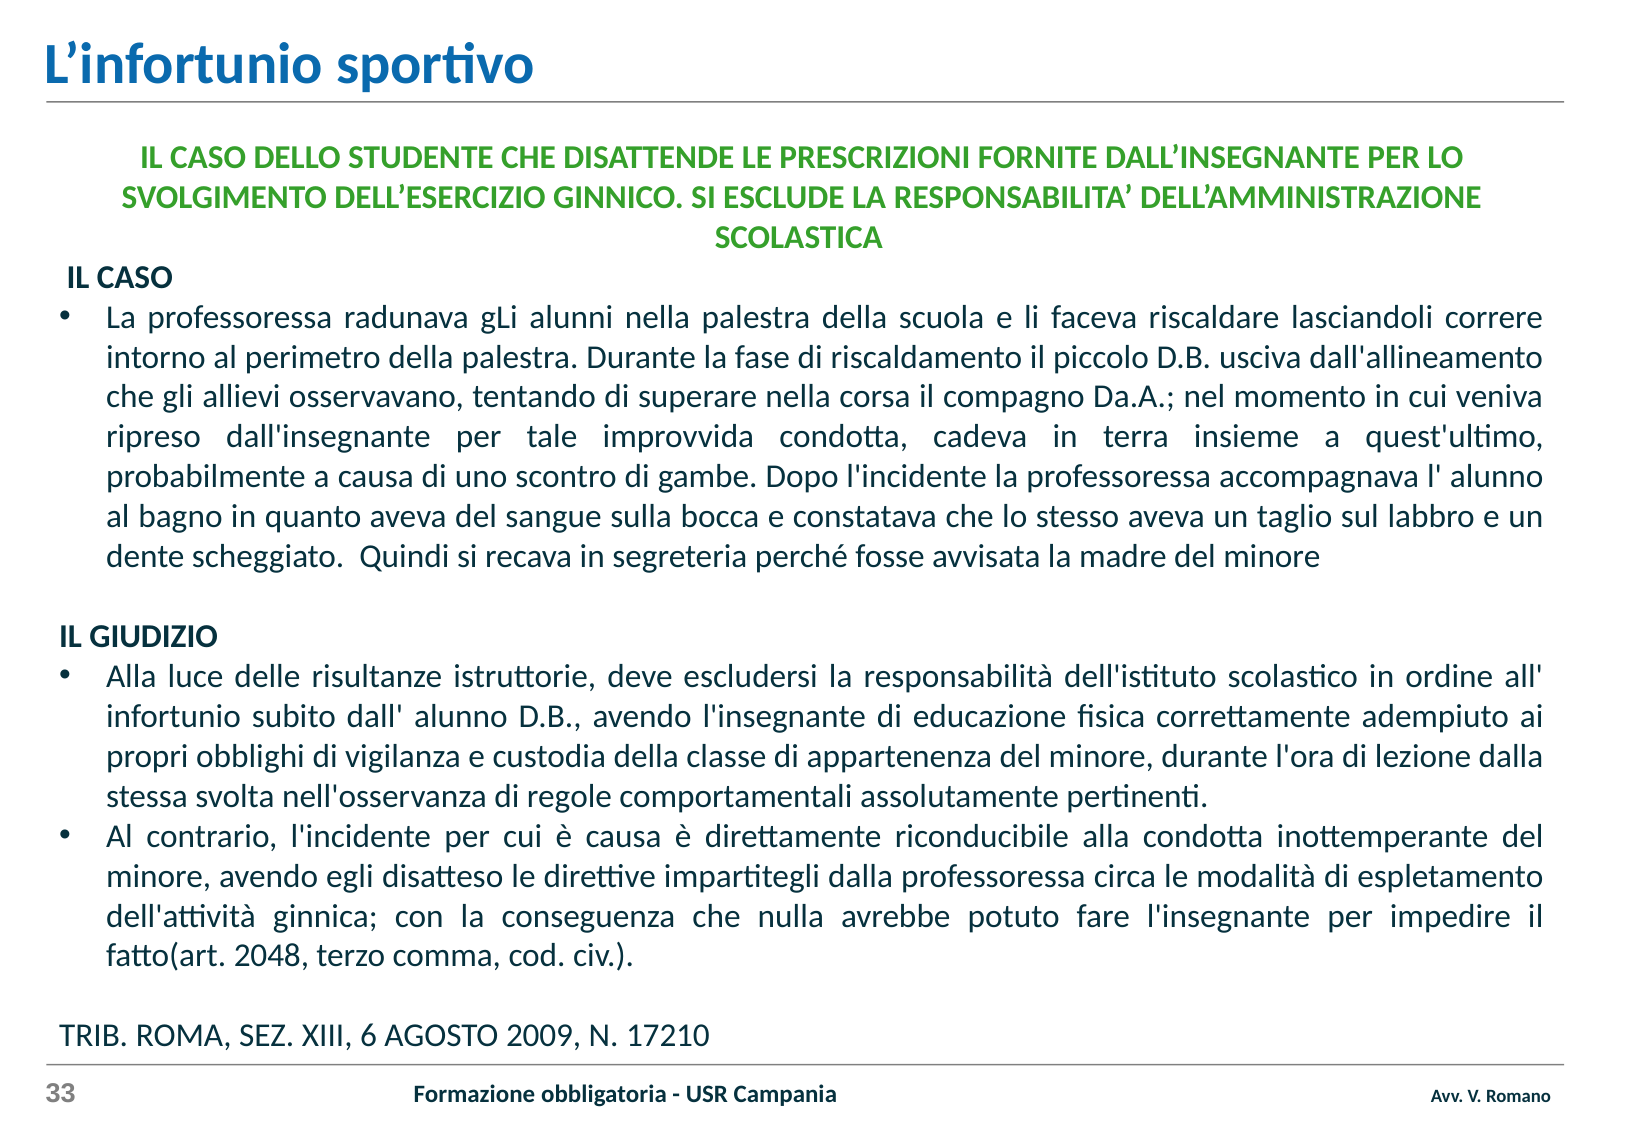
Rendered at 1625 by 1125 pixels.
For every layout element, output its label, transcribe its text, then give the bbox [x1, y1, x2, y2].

text_box L’infortunio sportivo [44, 24, 1561, 91]
text_box IL CASO DELLO STUDENTE CHE DISATTENDE LE PRESCRIZIONI FORNITE DALL’INSEGNANTE PER LO SVOLGIMENTO DELL’ESERCIZIO GINNICO. SI ESCLUDE LA RESPONSABILITA’ DELL’AMMINISTRAZIONE SCOLASTICA IL CASO La professoressa radunava gLi alunni nella palestra della scuola e li faceva riscaldare lasciandoli correre intorno al perimetro della palestra. Durante la fase di riscaldamento il piccolo D.B. usciva dall'allineamento che gli allievi osservavano, tentando di superare nella corsa il compagno Da.A.; nel momento in cui veniva ripreso dall'insegnante per tale improvvida condotta, cadeva in terra insieme a quest'ultimo, probabilmente a causa di uno scontro di gambe. Dopo l'incidente la professoressa accompagnava l' alunno al bagno in quanto aveva del sangue sulla bocca e constatava che lo stesso aveva un taglio sul labbro e un dente scheggiato. Quindi si recava in segreteria perché fosse avvisata la madre del minore IL GIUDIZIO Alla luce delle risultanze istruttorie, deve escludersi la responsabilità dell'istituto scolastico in ordine all' infortunio subito dall' alunno D.B., avendo l'insegnante di educazione fisica correttamente adempiuto ai propri obblighi di vigilanza e custodia della classe di appartenenza del minore, durante l'ora di lezione dalla stessa svolta nell'osservanza di regole comportamentali assolutamente pertinenti. Al contrario, l'incidente per cui è causa è direttamente riconducibile alla condotta inottemperante del minore, avendo egli disatteso le direttive impartitegli dalla professoressa circa le modalità di espletamento dell'attività ginnica; con la conseguenza che nulla avrebbe potuto fare l'insegnante per impedire il fatto(art. 2048, terzo comma, cod. civ.). TRIB. ROMA, SEZ. XIII, 6 AGOSTO 2009, N. 17210 [44, 127, 1561, 994]
